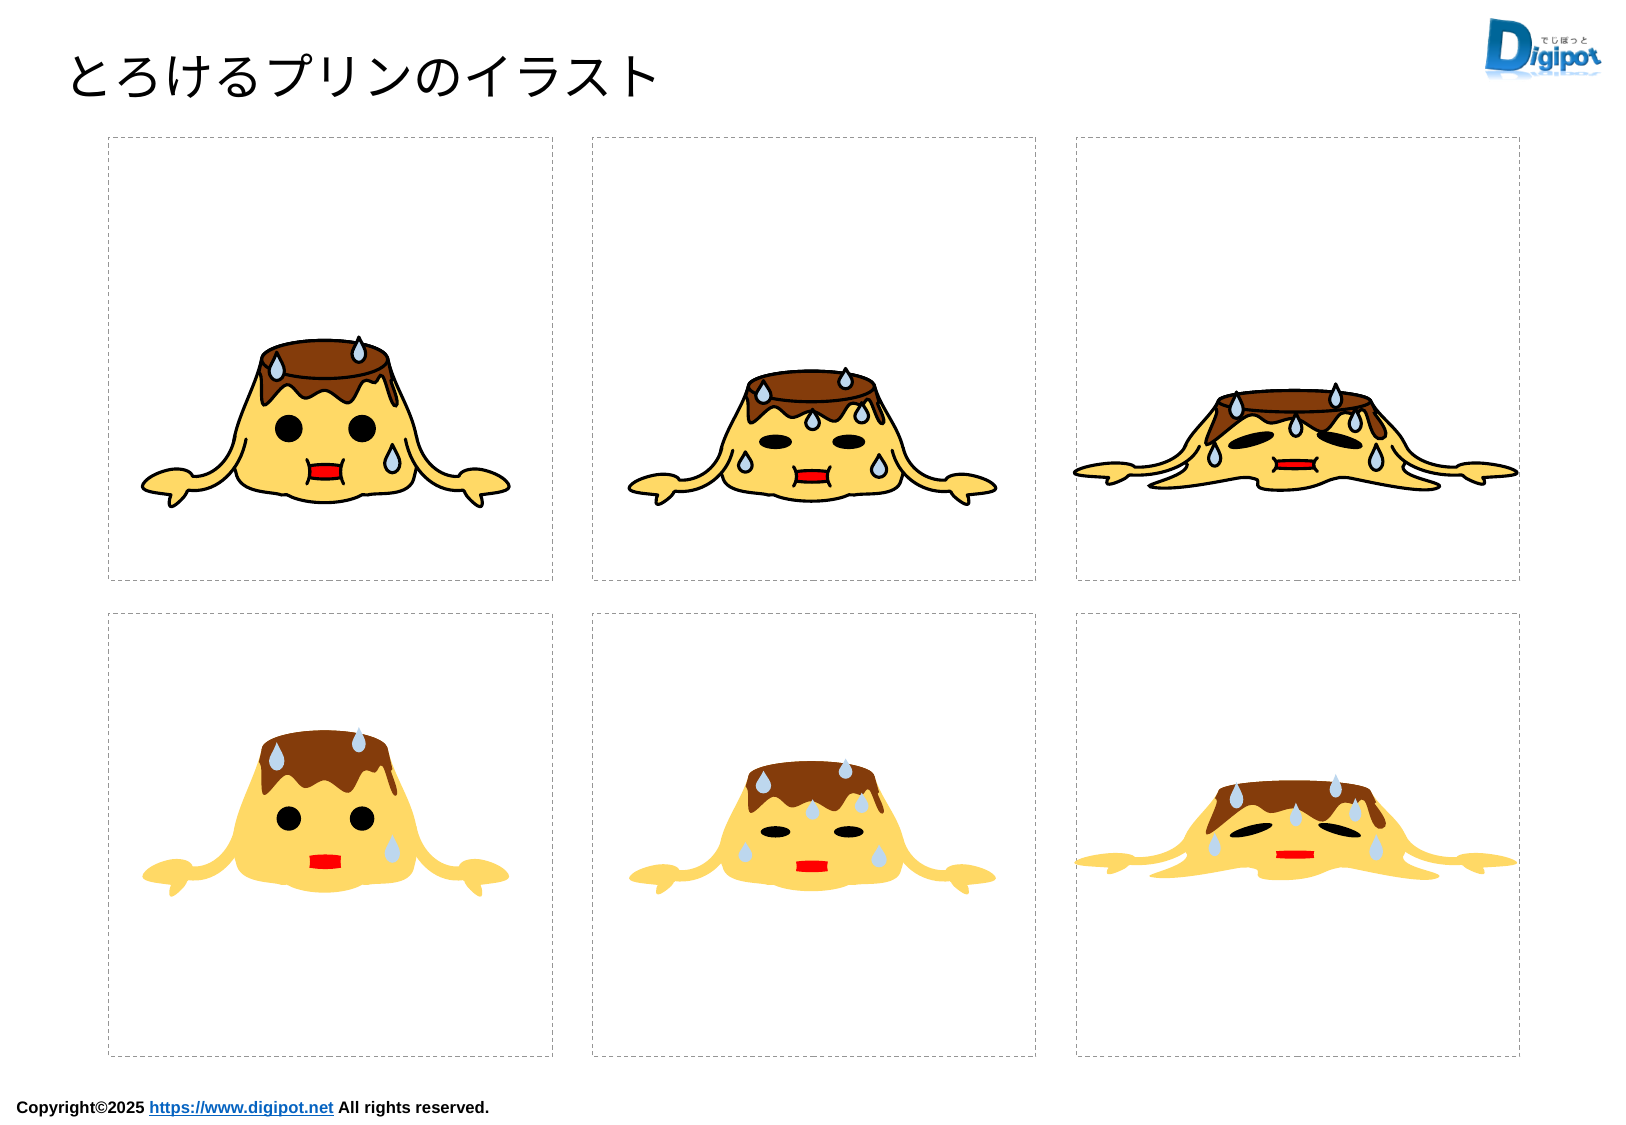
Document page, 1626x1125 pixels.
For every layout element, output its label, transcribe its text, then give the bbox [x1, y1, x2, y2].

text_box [1074, 383, 1518, 491]
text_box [629, 368, 996, 505]
text_box とろけるプリンのイラスト [48, 38, 678, 113]
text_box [142, 336, 510, 507]
picture [1485, 18, 1602, 82]
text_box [142, 726, 510, 897]
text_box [1074, 773, 1518, 881]
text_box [629, 758, 996, 895]
